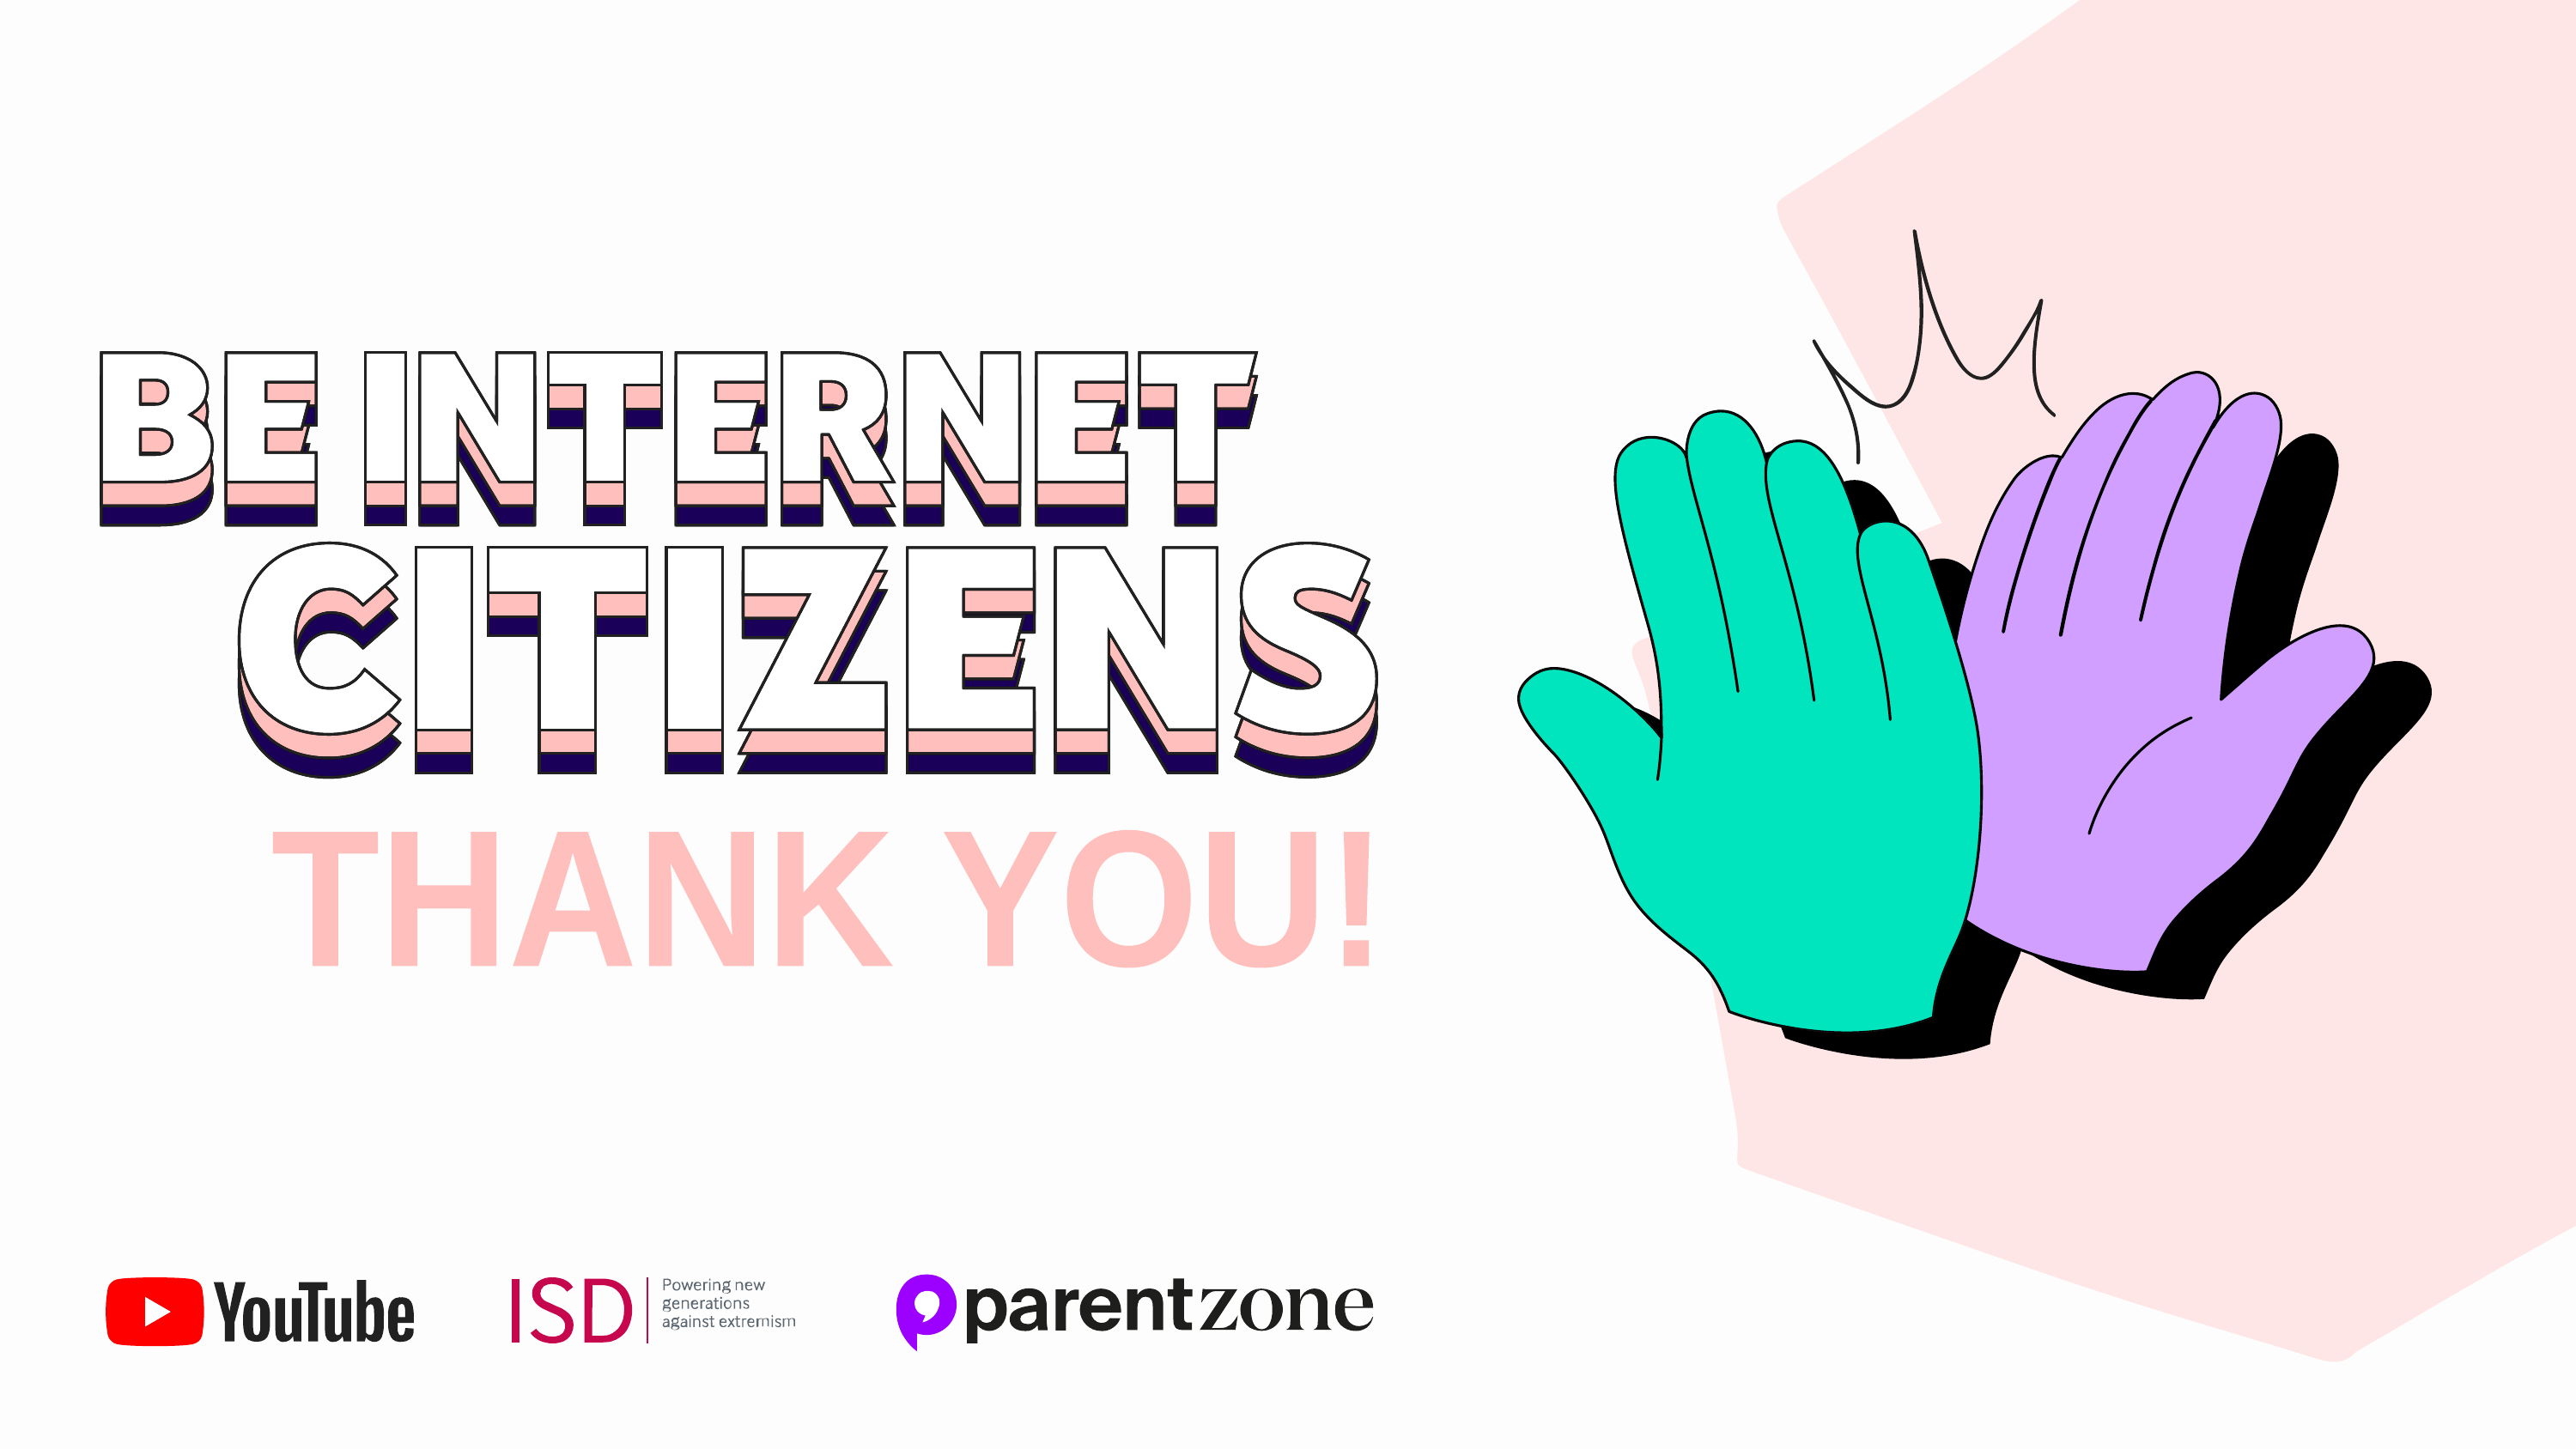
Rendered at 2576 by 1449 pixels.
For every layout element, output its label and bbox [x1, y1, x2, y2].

text_box [100, 352, 1377, 778]
text_box [1517, 228, 2442, 1059]
